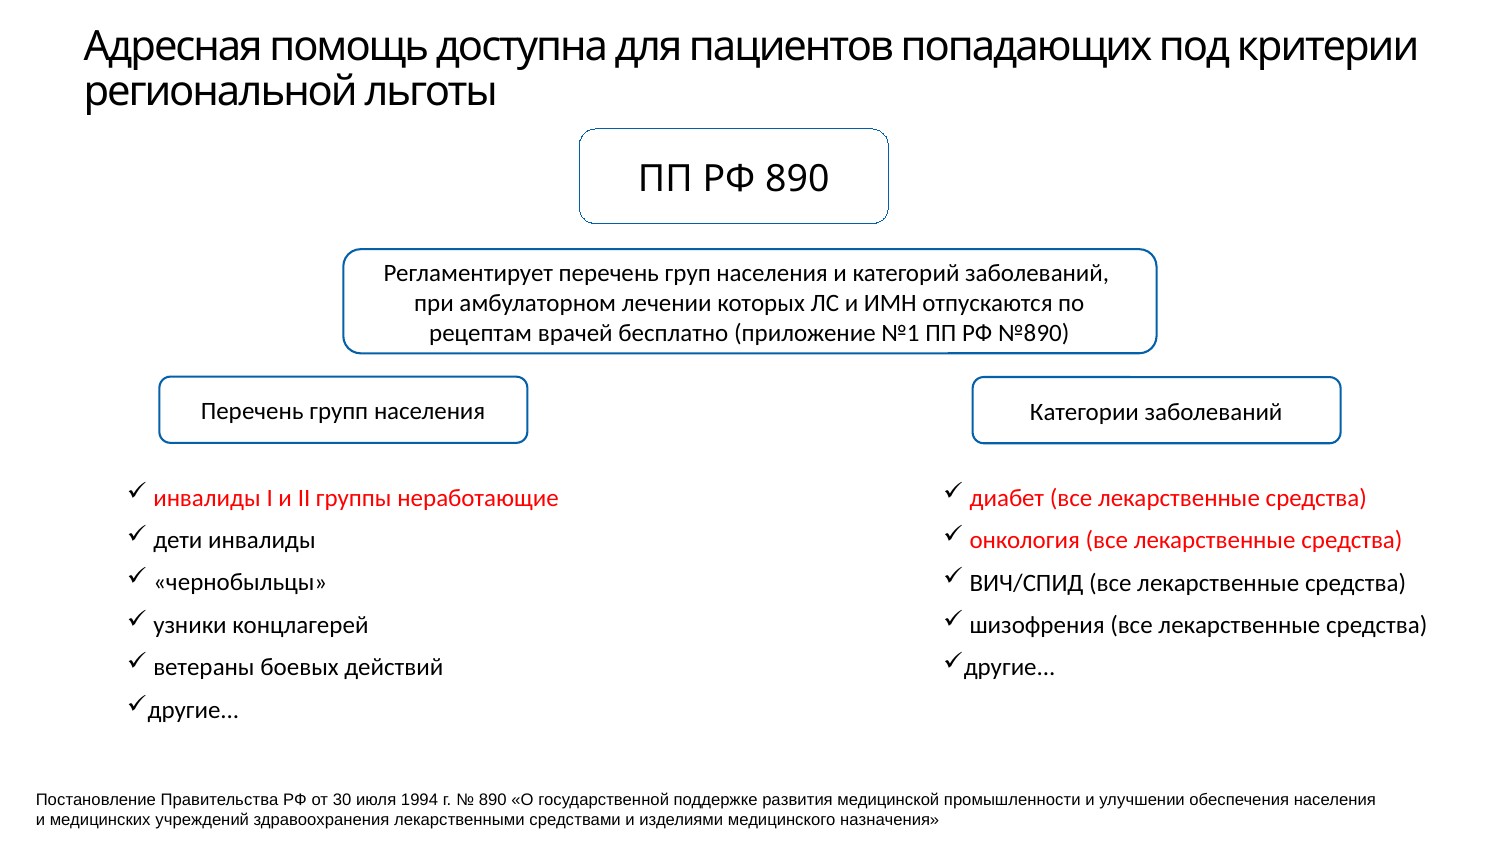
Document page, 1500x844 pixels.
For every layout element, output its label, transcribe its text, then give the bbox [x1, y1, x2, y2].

text_box Категории заболеваний [972, 377, 1341, 444]
text_box Регламентирует перечень груп населения и категорий заболеваний, при амбулаторном лечении которых ЛС и ИМН отпускаются по рецептам врачей бесплатно (приложение №1 ПП РФ №890) [343, 249, 1157, 354]
text_box диабет (все лекарственные средства) онкология (все лекарственные средства) ВИЧ/СПИД (все лекарственные средства) шизофрения (все лекарственные средства) другие... [898, 473, 1454, 689]
text_box инвалиды I и II группы неработающие дети инвалиды «чернобыльцы» узники концлагерей ветераны боевых действий другие... [82, 473, 602, 731]
text_box Адресная помощь доступна для пациентов попадающих под критерии региональной льготы [68, 17, 1436, 132]
text_box Перечень групп населения [159, 376, 528, 443]
text_box ПП РФ 890 [579, 128, 889, 224]
text_box [0, 282, 1500, 844]
